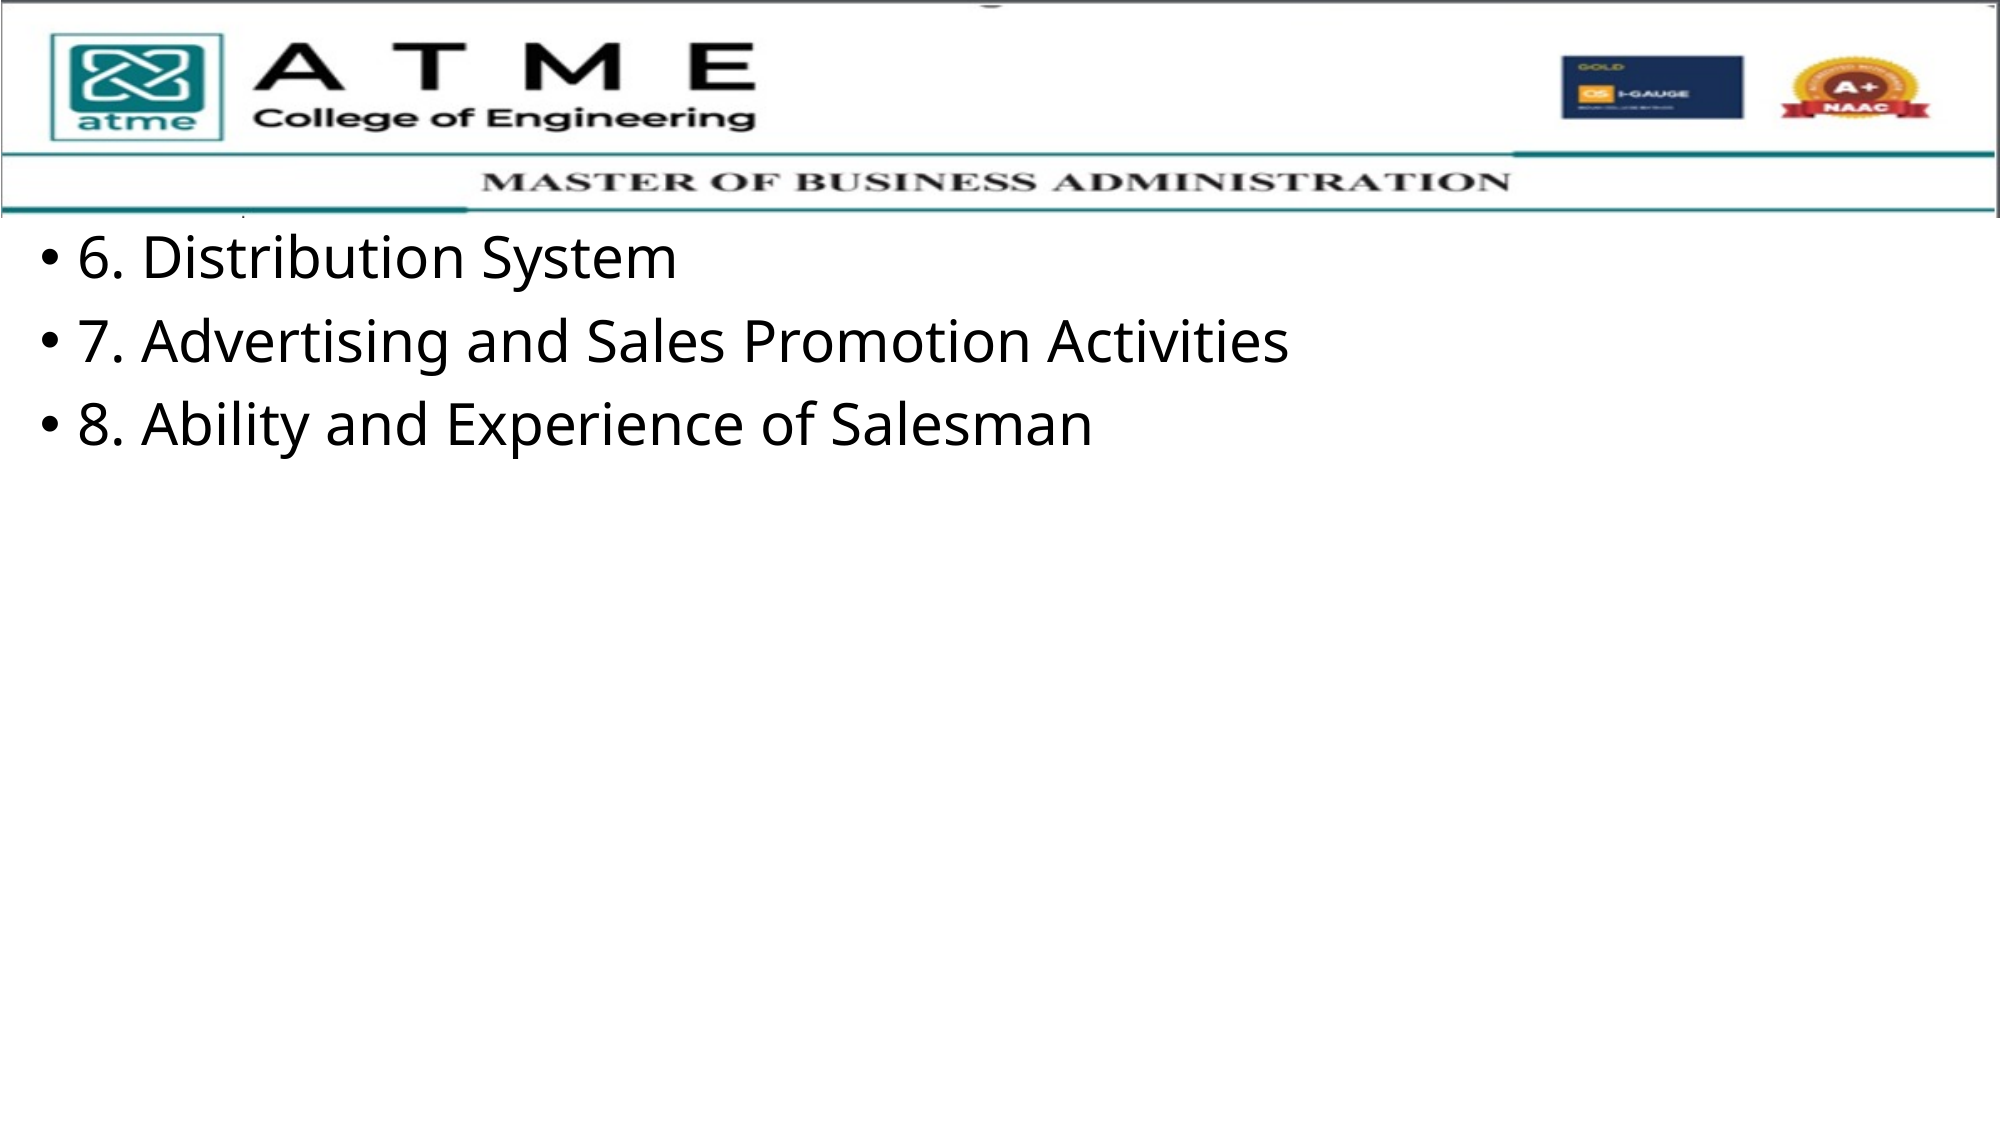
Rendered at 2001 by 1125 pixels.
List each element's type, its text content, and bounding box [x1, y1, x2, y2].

list 6. Distribution System 7. Advertising and Sales Promotion Activities 8. Ability and Experience of Salesman [24, 220, 1973, 1100]
picture [1, 0, 2000, 218]
